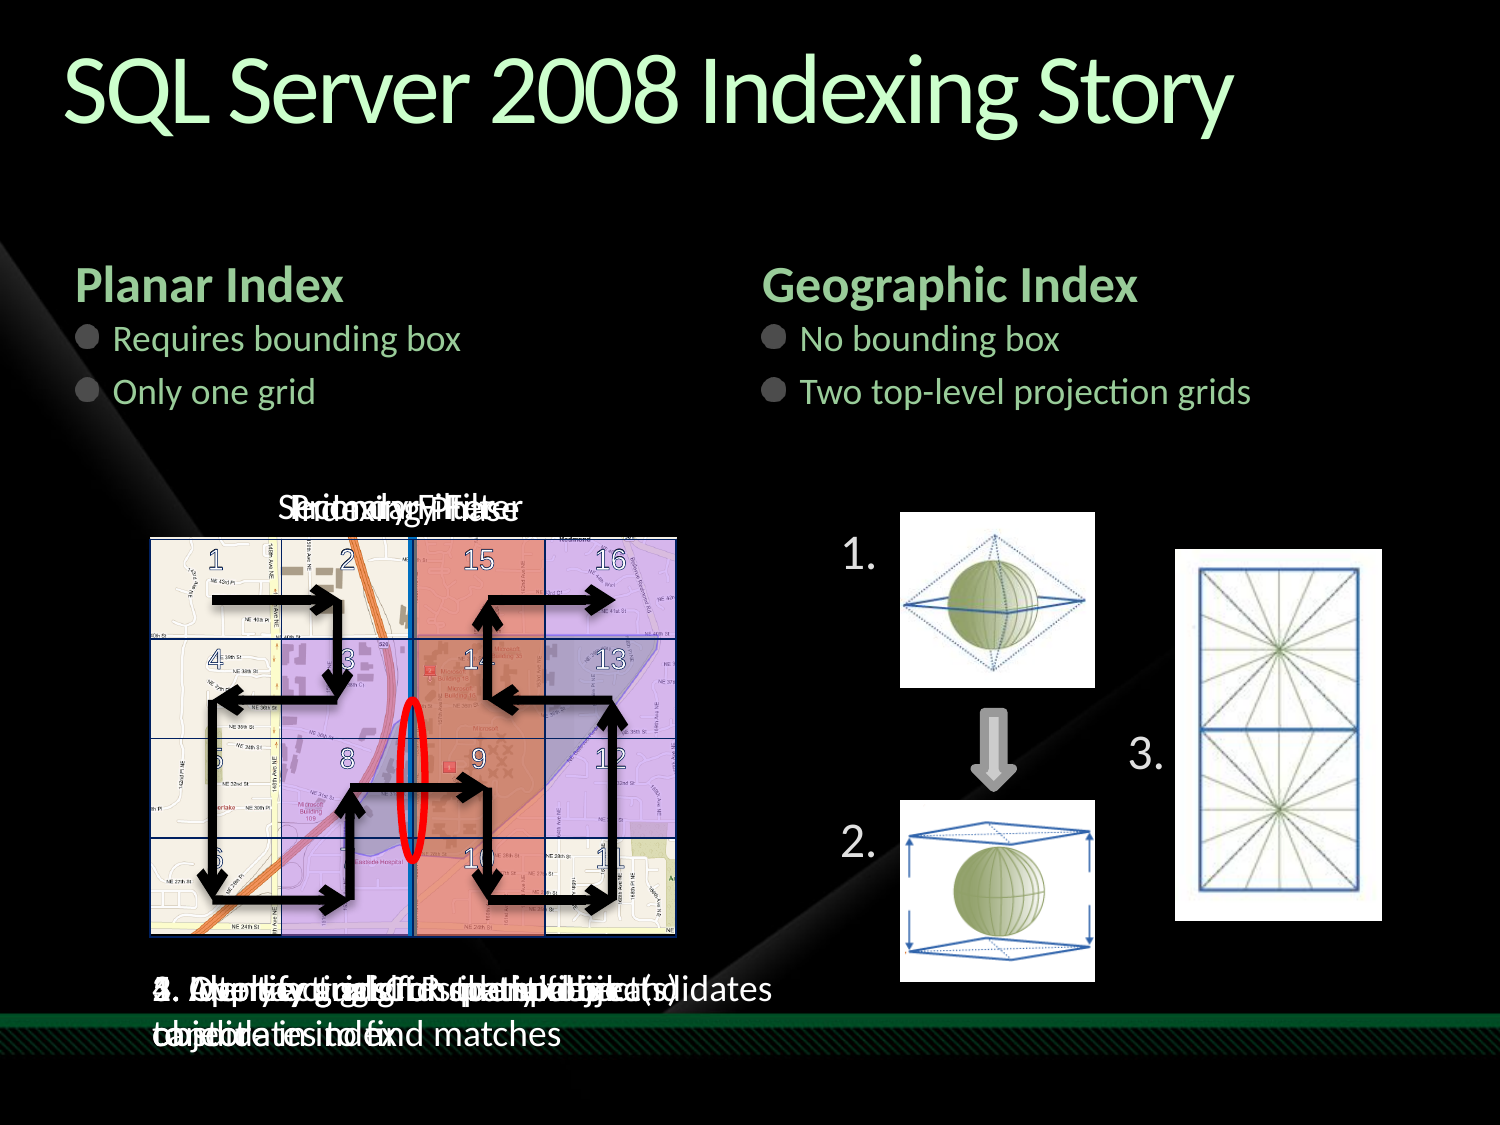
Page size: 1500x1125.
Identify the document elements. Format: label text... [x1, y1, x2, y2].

list No bounding box Two top-level projection grids [761, 314, 1425, 463]
text_box 1. [825, 512, 899, 588]
text_box 5. Apply actual CLR method on candidates to find matches [137, 956, 800, 1062]
text_box Secondary Filter [212, 474, 589, 535]
text_box [970, 707, 1017, 792]
picture [0, 0, 1500, 1125]
text_box Indexing Phase [162, 476, 650, 537]
text_box 3. [1112, 711, 1168, 787]
list Requires bounding box Only one grid [75, 314, 738, 450]
list Geographic Index [761, 209, 1425, 314]
title SQL Server 2008 Indexing Story [62, 37, 1438, 147]
list Planar Index [75, 209, 738, 314]
text_box 2. [825, 799, 899, 875]
